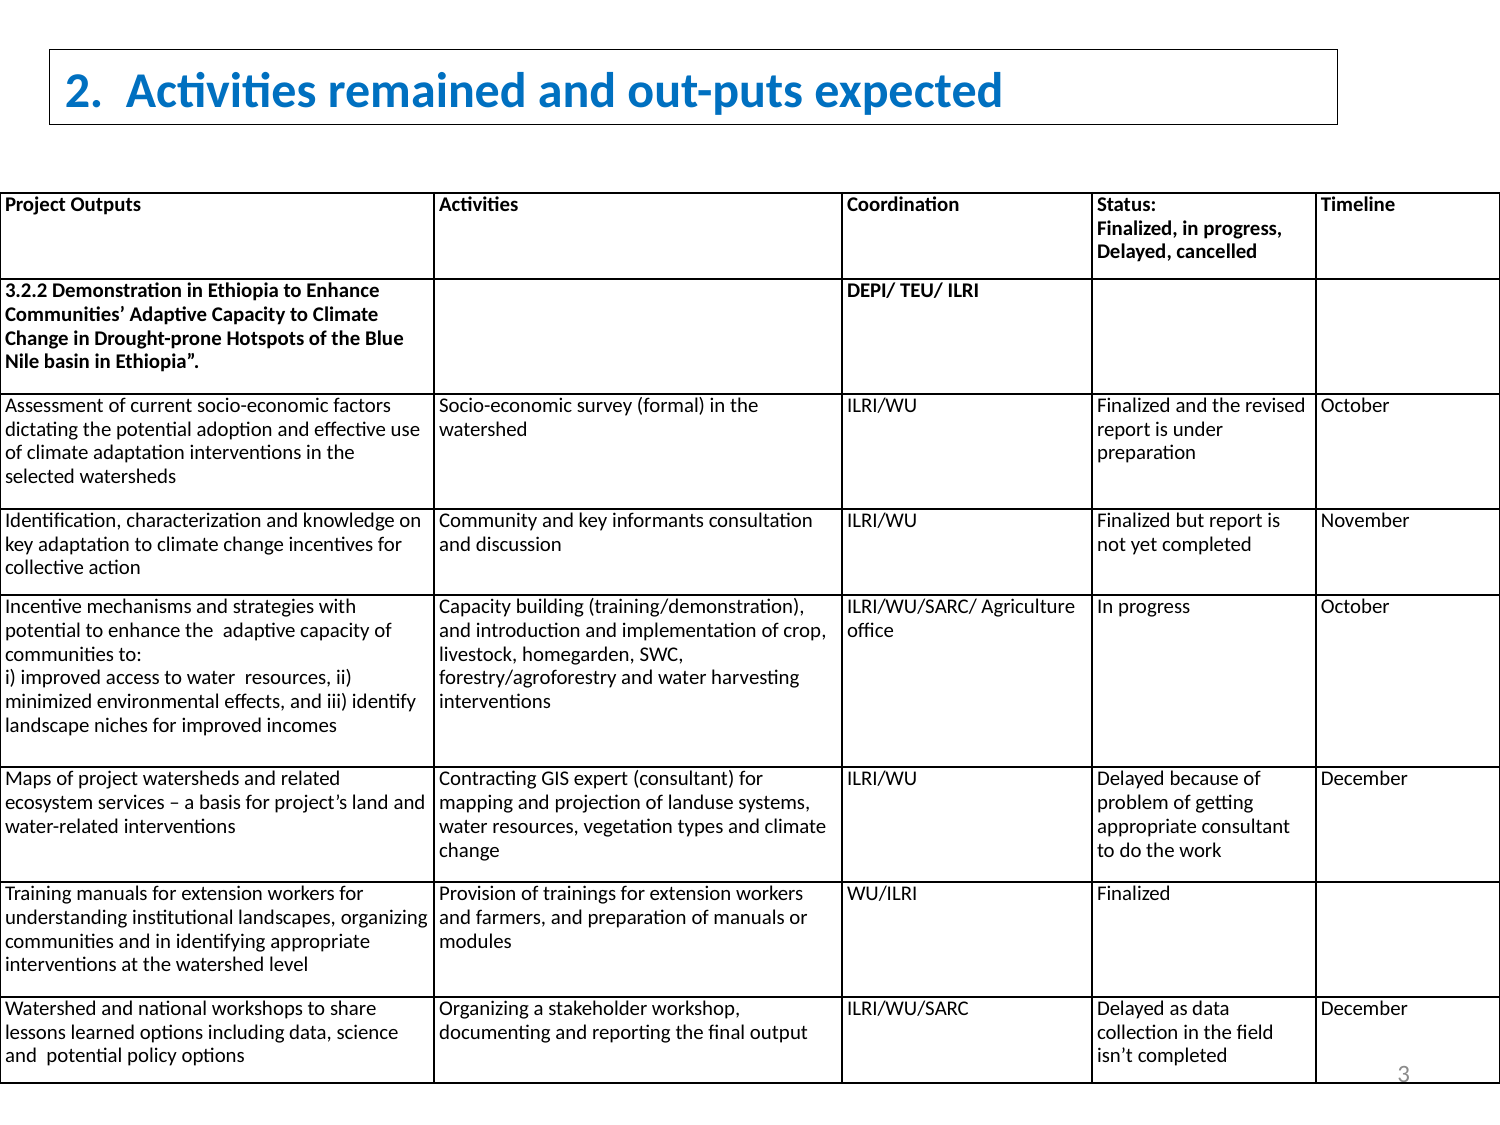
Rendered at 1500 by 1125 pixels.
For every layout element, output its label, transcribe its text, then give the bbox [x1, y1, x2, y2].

table_cell Provision of trainings for extension workers and farmers, and preparation of manuals or modules [435, 883, 841, 996]
table_cell Delayed as data collection in the field isn’t completed [1093, 998, 1315, 1042]
table_header Activities [435, 194, 841, 278]
table_cell December [1317, 998, 1499, 1082]
table_cell ILRI/WU [843, 510, 1091, 594]
table_cell December [1317, 768, 1499, 881]
table_cell ILRI/WU/SARC [843, 998, 1091, 1082]
table_cell Contracting GIS expert (consultant) for mapping and projection of landuse systems, water resources, vegetation types and climate change [435, 768, 841, 881]
table_cell ILRI/WU [843, 395, 1091, 508]
table_header Project Outputs [1, 194, 433, 278]
table_cell Identification, characterization and knowledge on key adaptation to climate change incentives for collective action [1, 510, 433, 594]
table_cell ILRI/WU [843, 768, 1091, 881]
table_cell Training manuals for extension workers for understanding institutional landscapes, organizing communities and in identifying appropriate interventions at the watershed level [1, 883, 433, 996]
table_cell ILRI/WU/SARC/ Agriculture office [843, 596, 1091, 766]
table_cell Community and key informants consultation and discussion [435, 510, 841, 594]
table_cell Incentive mechanisms and strategies with potential to enhance the adaptive capacity of communities to: i) improved access to water resources, ii) minimized environmental effects, and iii) identify landscape niches for improved incomes [1, 596, 433, 766]
table_cell Watershed and national workshops to share lessons learned options including data, science and potential policy options [1, 998, 433, 1082]
table_cell Socio-economic survey (formal) in the watershed [435, 395, 841, 508]
table_cell Organizing a stakeholder workshop, documenting and reporting the final output [435, 998, 841, 1082]
table_cell Finalized but report is not yet completed [1093, 510, 1315, 594]
table_cell [1317, 883, 1499, 996]
table_cell WU/ILRI [843, 883, 1091, 996]
table_header Status: Finalized, in progress, Delayed, cancelled [1093, 194, 1315, 278]
table_cell In progress [1093, 596, 1315, 766]
table_cell October [1317, 596, 1499, 766]
table_cell [435, 280, 841, 393]
slide_number 3 [1074, 1042, 1425, 1103]
text_box 2. Activities remained and out-puts expected [49, 49, 1338, 125]
table_cell October [1317, 395, 1499, 508]
table_cell Assessment of current socio-economic factors dictating the potential adoption and effective use of climate adaptation interventions in the selected watersheds [1, 395, 433, 508]
table_cell November [1317, 510, 1499, 594]
table_cell Delayed because of problem of getting appropriate consultant to do the work [1093, 768, 1315, 881]
table_cell Maps of project watersheds and related ecosystem services – a basis for project’s land and water-related interventions [1, 768, 433, 881]
table_cell DEPI/ TEU/ ILRI [843, 280, 1091, 393]
table_cell [1317, 280, 1499, 393]
table_cell Finalized and the revised report is under preparation [1093, 395, 1315, 508]
table_cell [1093, 280, 1315, 393]
table_cell Finalized [1093, 883, 1315, 996]
table_header Timeline [1317, 194, 1499, 278]
table_header Coordination [843, 194, 1091, 278]
table_cell Capacity building (training/demonstration), and introduction and implementation of crop, livestock, homegarden, SWC, forestry/agroforestry and water harvesting interventions [435, 596, 841, 766]
table_cell 3.2.2 Demonstration in Ethiopia to Enhance Communities’ Adaptive Capacity to Climate Change in Drought-prone Hotspots of the Blue Nile basin in Ethiopia”. [1, 280, 433, 393]
